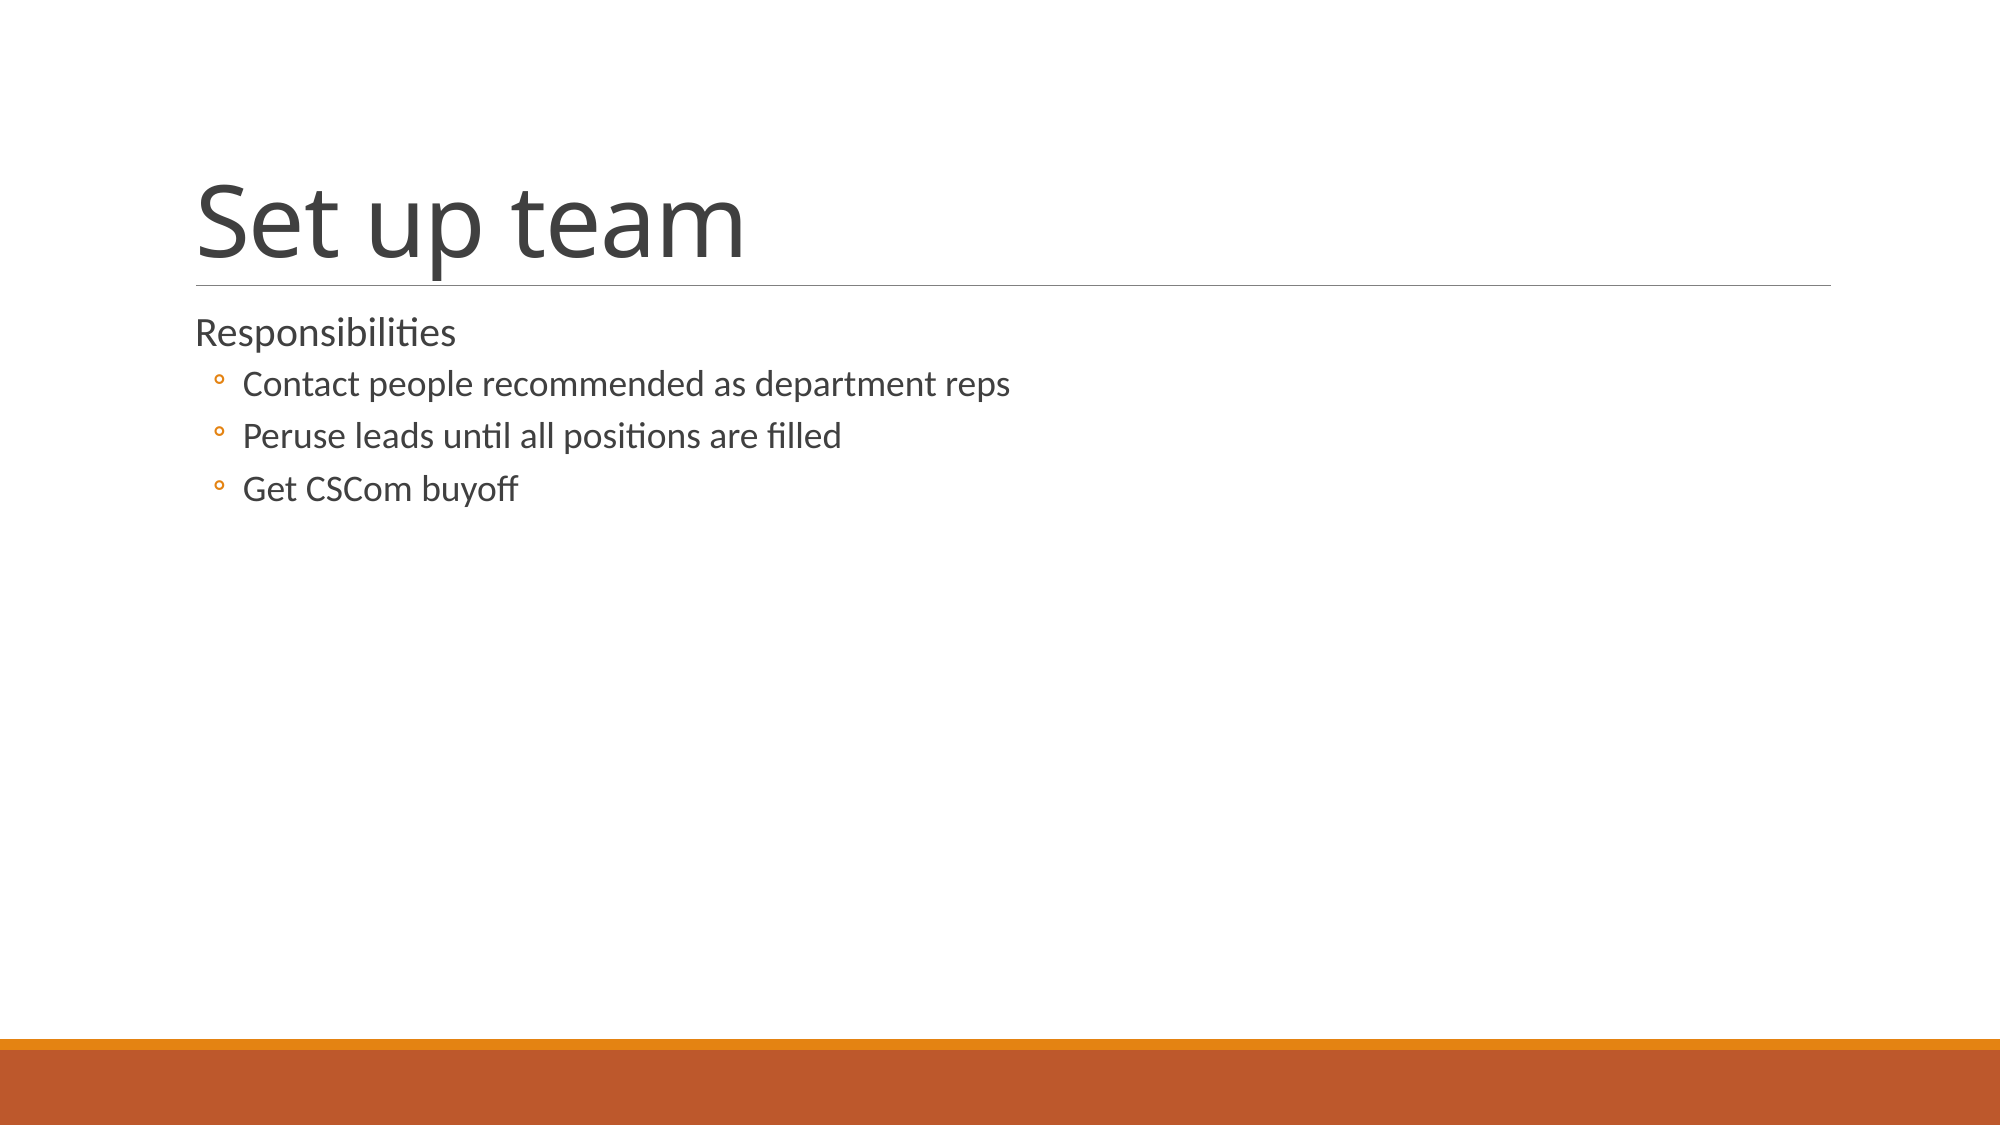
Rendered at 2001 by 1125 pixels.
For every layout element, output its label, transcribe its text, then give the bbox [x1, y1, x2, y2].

list Responsibilities Contact people recommended as department reps Peruse leads until all positions are filled Get CSCom buyoff [180, 302, 1830, 963]
title Set up team [180, 47, 1830, 285]
